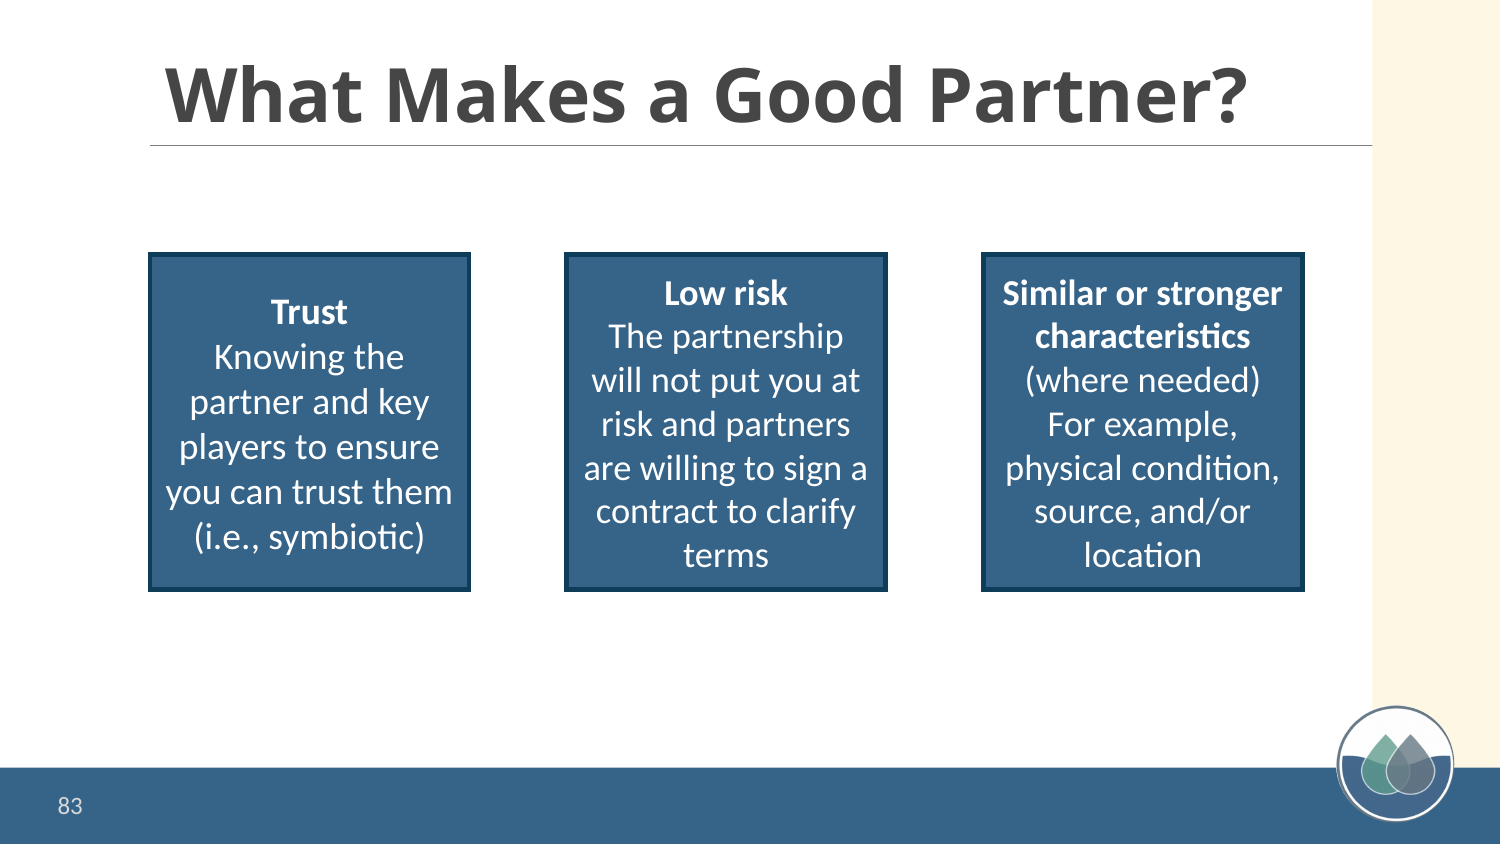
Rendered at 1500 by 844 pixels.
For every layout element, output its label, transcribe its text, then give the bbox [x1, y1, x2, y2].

text_box Trust Knowing the partner and key players to ensure you can trust them (i.e., symbiotic) [149, 253, 470, 590]
text_box Low risk The partnership will not put you at risk and partners are willing to sign a contract to clarify terms [566, 253, 887, 590]
text_box Similar or stronger characteristics (where needed) For example, physical condition, source, and/or location [982, 253, 1303, 590]
slide_number 83 [16, 782, 124, 828]
title What Makes a Good Partner? [150, 21, 1373, 146]
